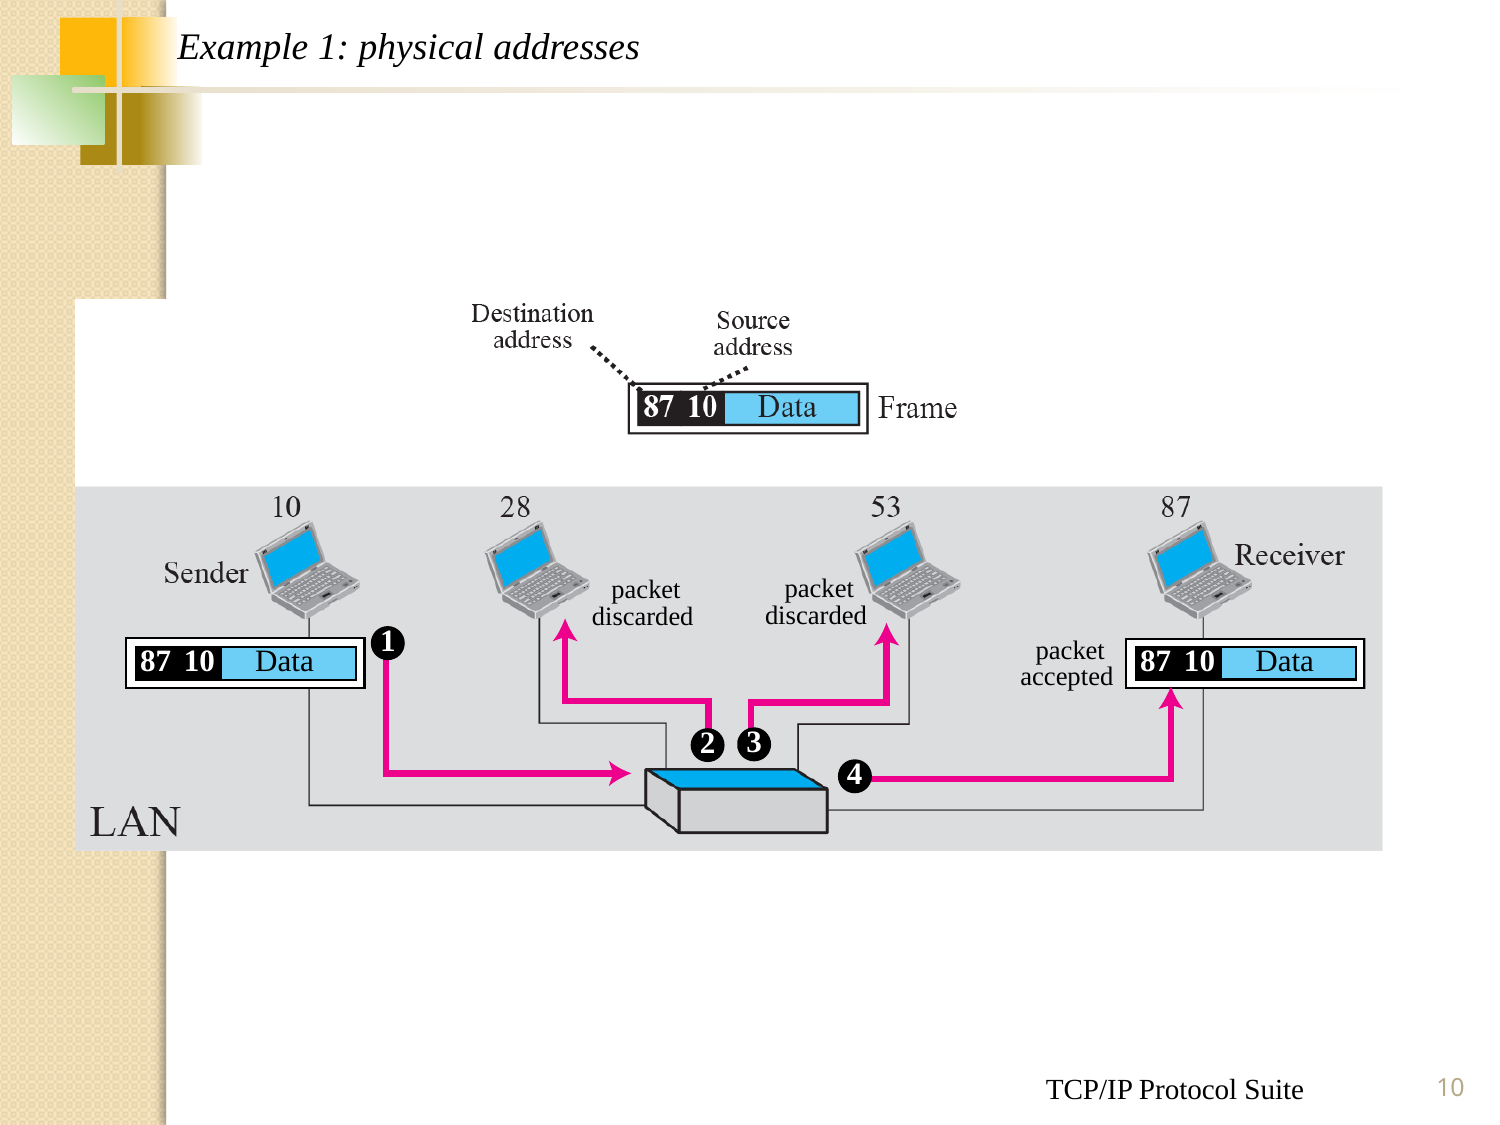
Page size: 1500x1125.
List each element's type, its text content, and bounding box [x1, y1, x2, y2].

text_box [72, 87, 1423, 93]
text_box [12, 75, 105, 145]
text_box [60, 17, 116, 86]
text_box [141, 93, 202, 165]
text_box [116, 0, 122, 87]
text_box [116, 93, 122, 173]
picture [74, 299, 1383, 851]
text_box Example 1: physical addresses [162, 14, 1100, 75]
footer TCP/IP Protocol Suite [937, 1034, 1413, 1113]
text_box [80, 93, 116, 165]
text_box [122, 17, 177, 86]
text_box [122, 93, 141, 165]
slide_number 10 [1413, 1034, 1488, 1113]
